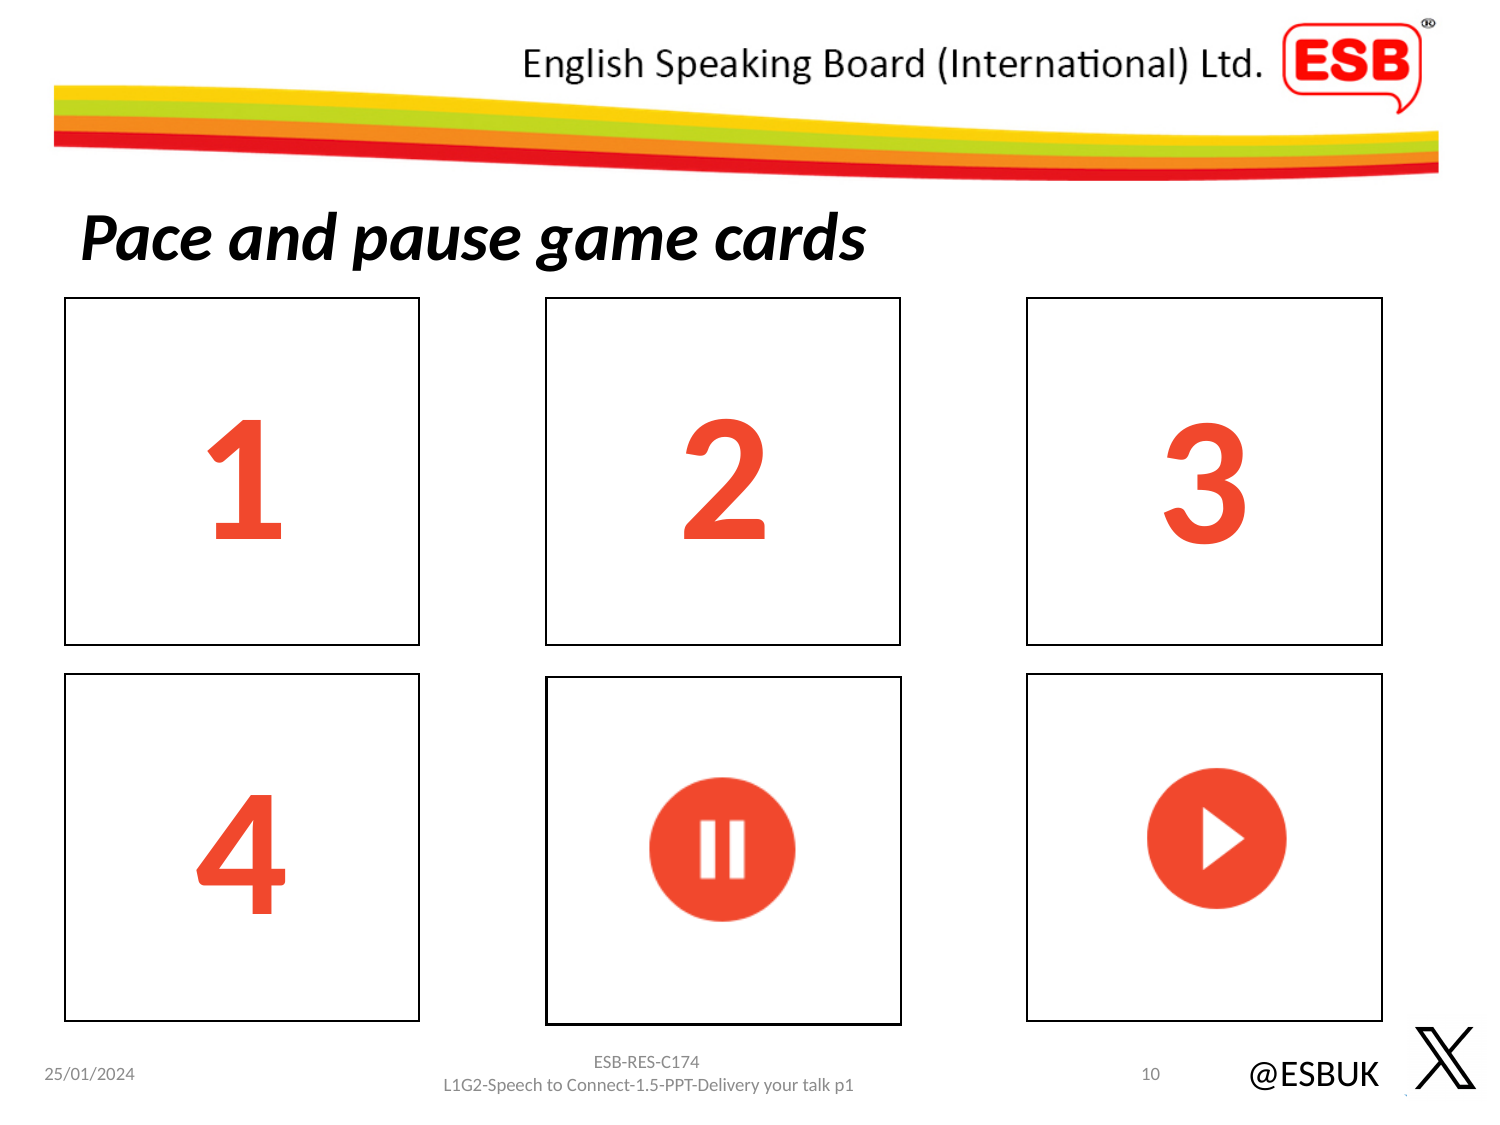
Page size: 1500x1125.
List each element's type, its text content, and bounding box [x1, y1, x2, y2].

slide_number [29, 1042, 367, 1103]
text_box [1026, 297, 1383, 646]
text_box [545, 297, 901, 646]
text_box 4 [165, 723, 319, 959]
text_box 3 [1127, 352, 1281, 588]
slide_number 10 [930, 1042, 1176, 1103]
picture [612, 751, 835, 944]
text_box [1026, 673, 1383, 1022]
footer ESB-RES-C174 L1G2-Speech to Connect-1.5-PPT-Delivery your talk p1 [395, 1042, 902, 1103]
picture [1116, 763, 1322, 930]
picture [0, 0, 1500, 189]
picture [1404, 1014, 1487, 1102]
text_box 1 [165, 349, 319, 585]
text_box [545, 676, 902, 1026]
text_box 2 [648, 349, 802, 585]
text_box [64, 297, 420, 646]
title Pace and pause game cards [64, 179, 1359, 298]
text_box [64, 673, 420, 1022]
